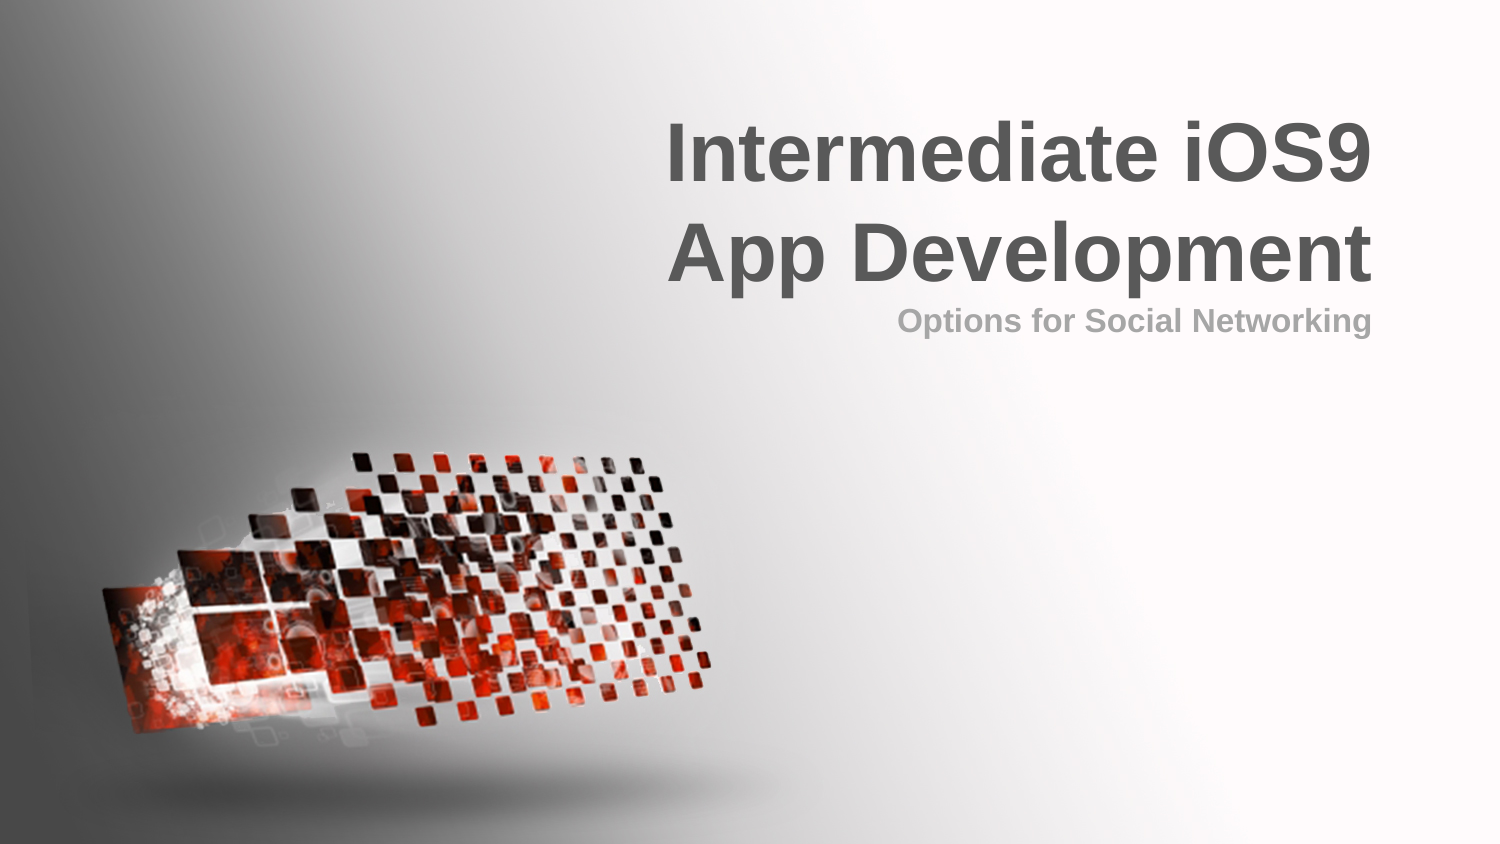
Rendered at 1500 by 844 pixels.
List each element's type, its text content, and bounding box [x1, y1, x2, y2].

text_box Intermediate iOS9 App Development [531, 91, 1388, 306]
text_box Options for Social Networking [534, 306, 1388, 347]
picture [0, 0, 1500, 844]
